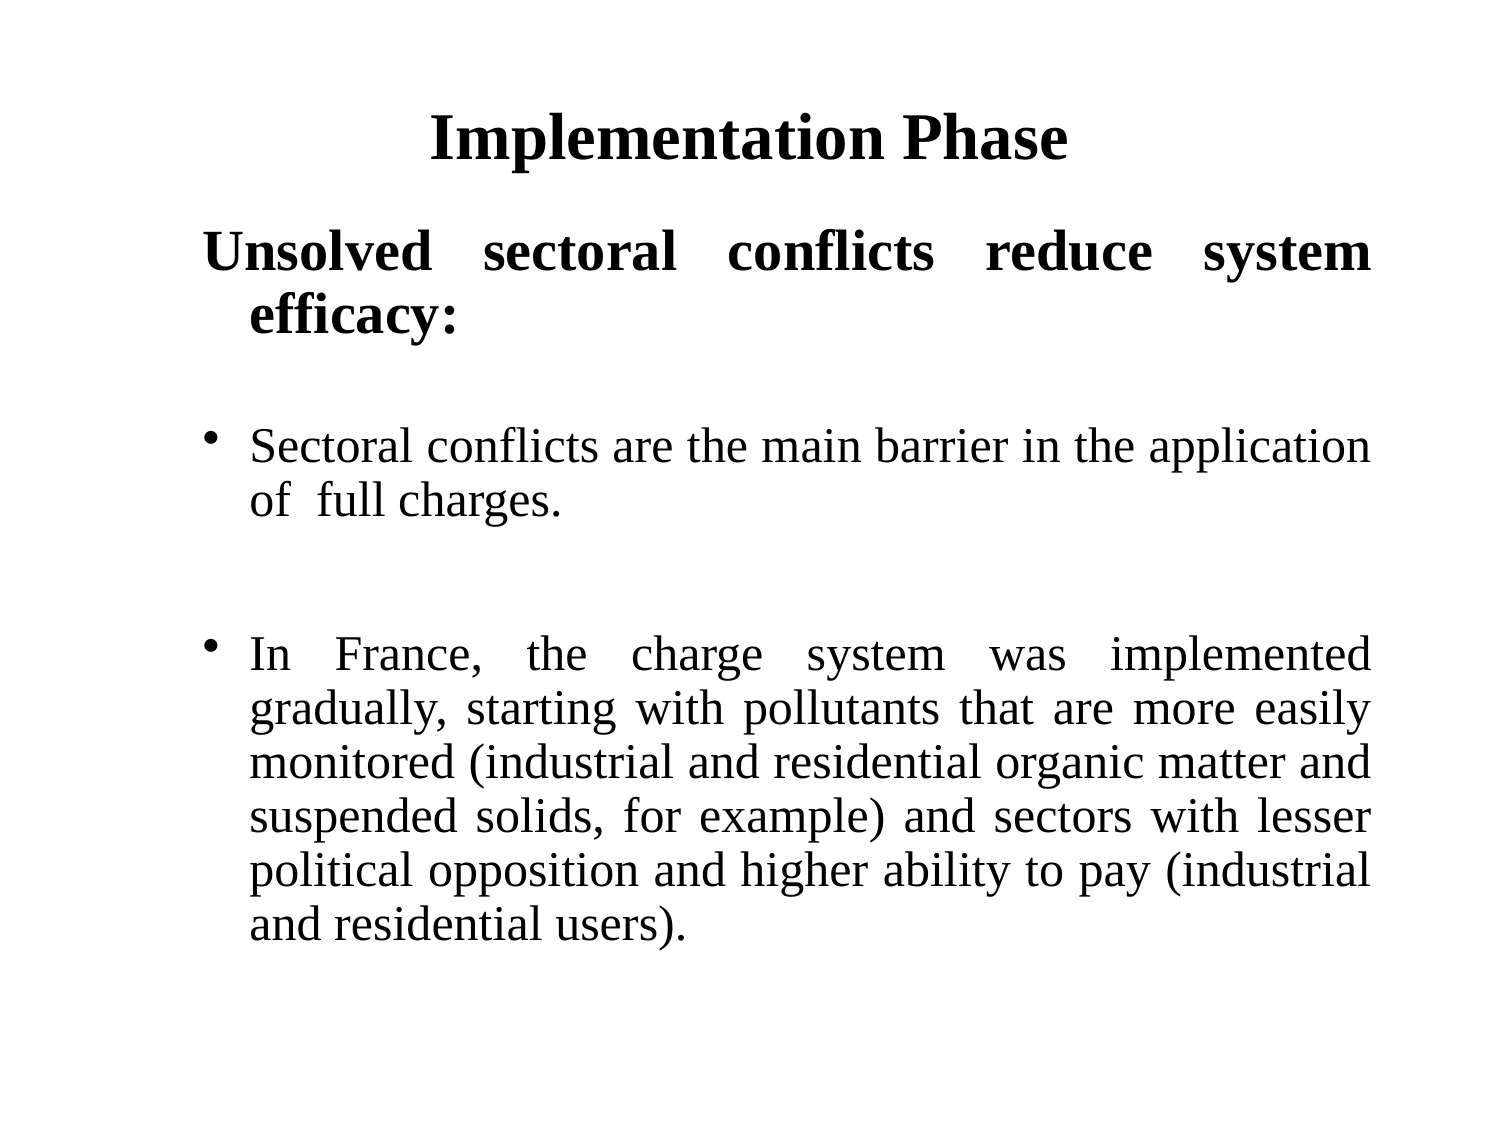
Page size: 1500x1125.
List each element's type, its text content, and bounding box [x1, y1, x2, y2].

list Unsolved sectoral conflicts reduce system efficacy: Sectoral conflicts are the main barrier in the application of full charges. In France, the charge system was implemented gradually, starting with pollutants that are more easily monitored (industrial and residential organic matter and suspended solids, for example) and sectors with lesser political opposition and higher ability to pay (industrial and residential users). [112, 212, 1388, 1001]
title Implementation Phase [112, 99, 1388, 176]
